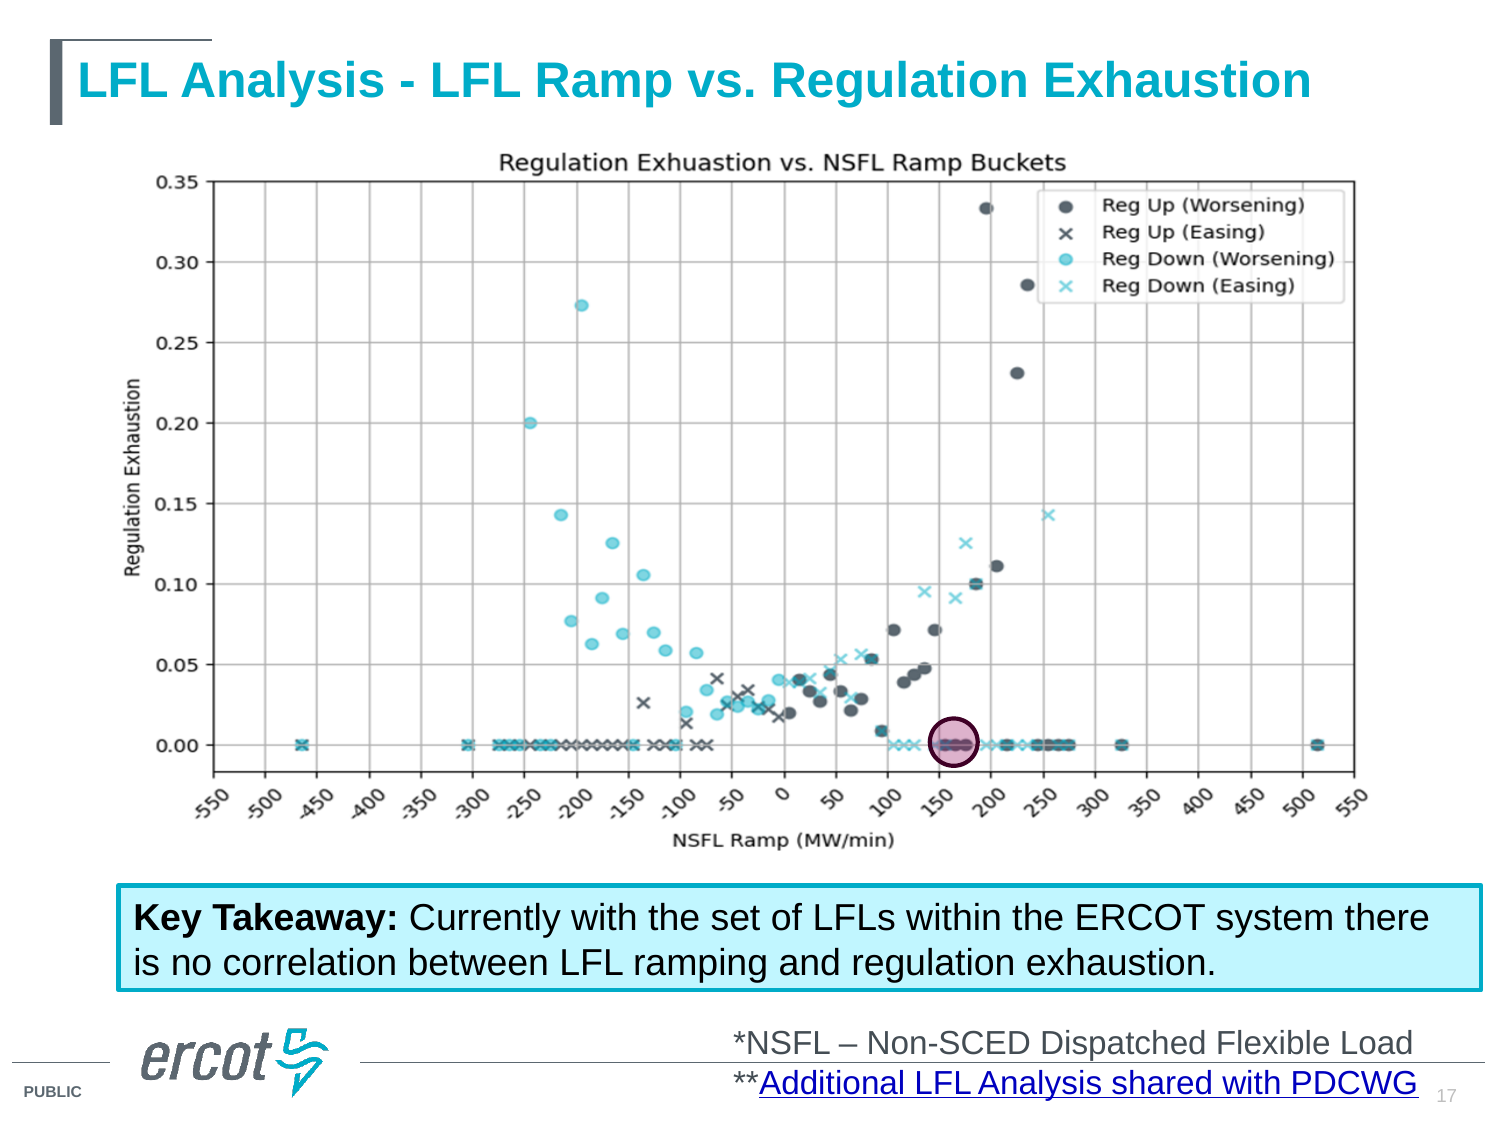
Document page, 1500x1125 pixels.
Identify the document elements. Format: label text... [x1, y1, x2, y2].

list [110, 140, 1390, 862]
picture [137, 1024, 332, 1100]
text_box *NSFL – Non-SCED Dispatched Flexible Load **Additional LFL Analysis shared with PDCWG [718, 1013, 1450, 1109]
title LFL Analysis - LFL Ramp vs. Regulation Exhaustion [62, 39, 1450, 125]
text_box Key Takeaway: Currently with the set of LFLs within the ERCOT system there is no correlation between LFL ramping and regulation exhaustion. [118, 885, 1481, 991]
